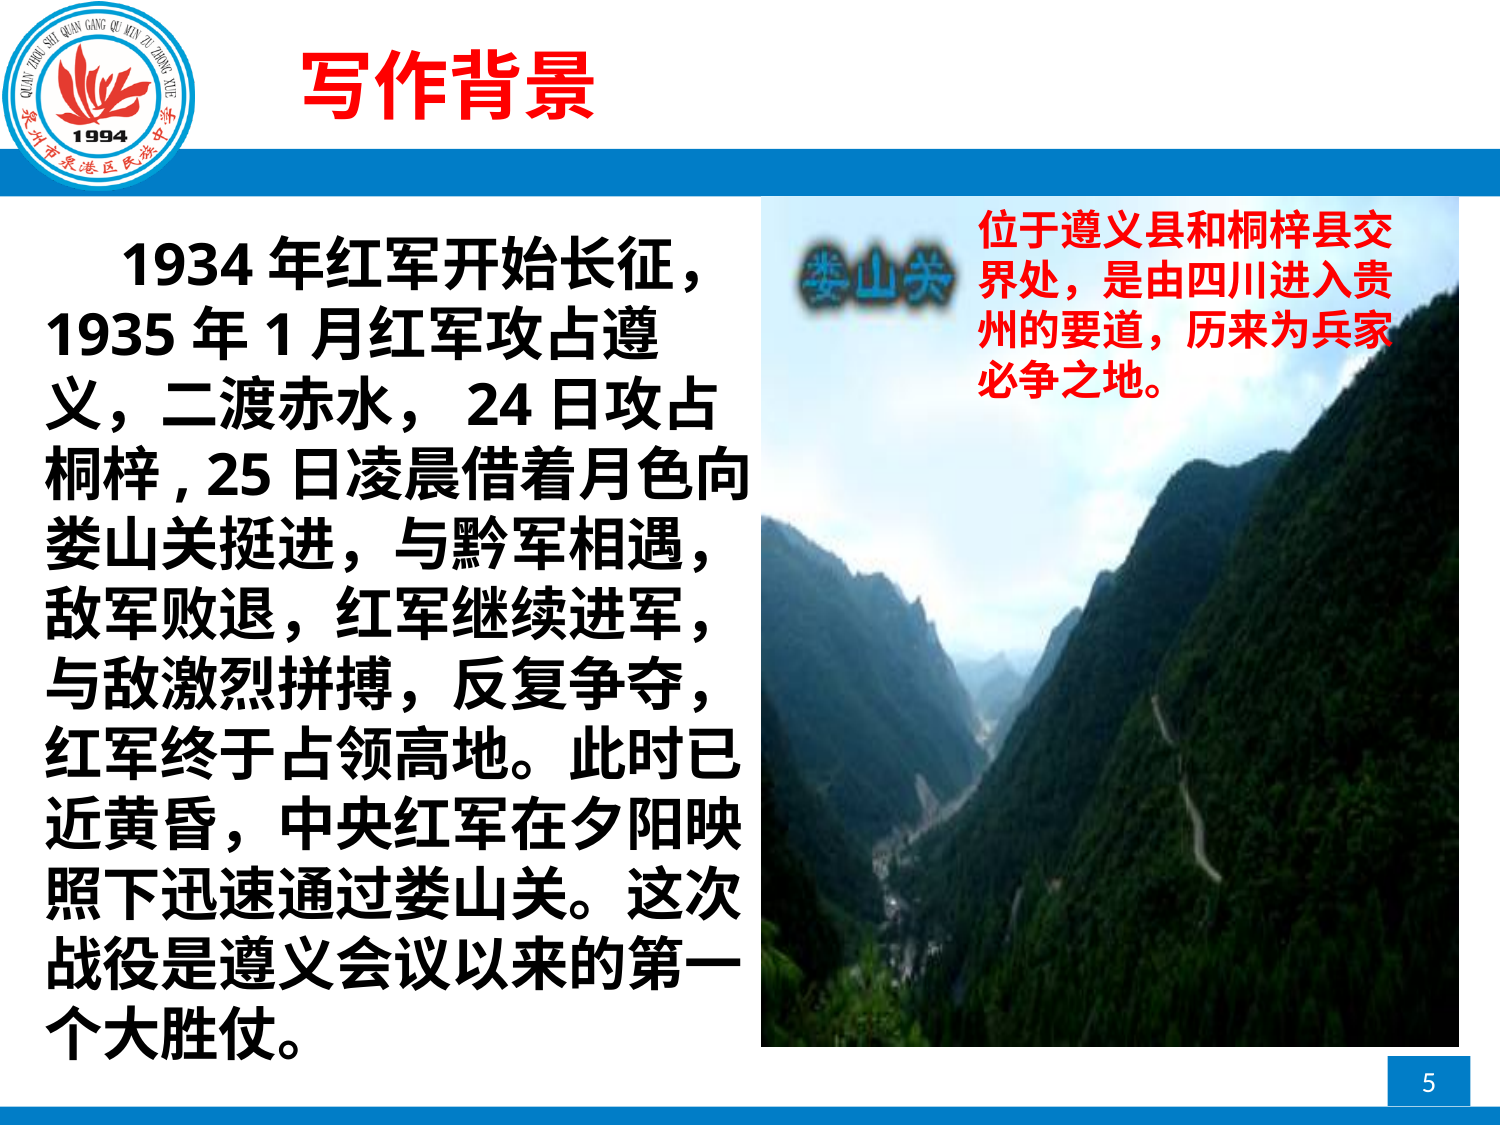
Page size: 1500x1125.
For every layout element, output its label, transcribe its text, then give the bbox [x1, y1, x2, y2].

picture [110, 1, 195, 79]
picture [9, 6, 189, 186]
picture [120, 114, 195, 191]
text_box 1934年红军开始长征，1935年1月红军攻占遵义，二渡赤水，24日攻占桐梓, 25日凌晨借着月色向娄山关挺进，与黔军相遇，敌军败退，红军继续进军，与敌激烈拼搏，反复争夺，红军终于占领高地。此时已近黄昏，中央红军在夕阳映照下迅速通过娄山关。这次战役是遵义会议以来的第一个大胜仗。 [29, 219, 786, 1075]
picture [2, 1, 88, 86]
picture [761, 195, 1459, 1047]
text_box 写作背景 [230, 30, 668, 136]
picture [2, 107, 78, 191]
